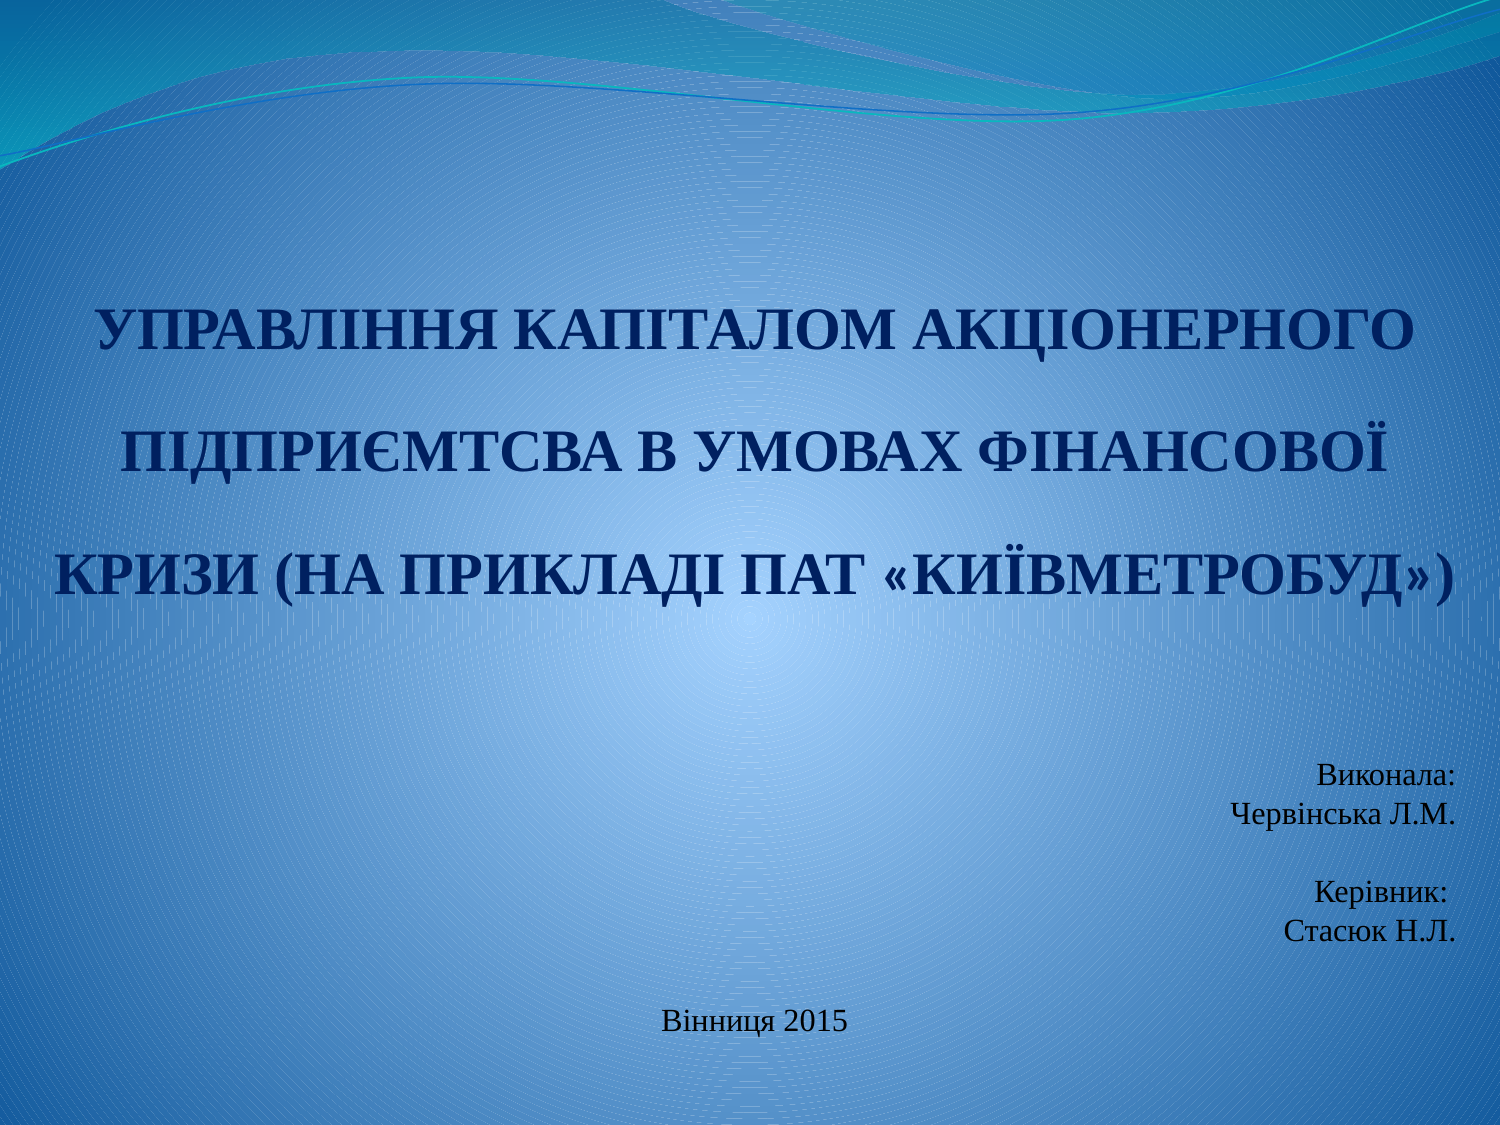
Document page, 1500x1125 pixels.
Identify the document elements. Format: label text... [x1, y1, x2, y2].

text_box УПРАВЛІННЯ КАПІТАЛОМ АКЦІОНЕРНОГО ПІДПРИЄМТСВА В УМОВАХ ФІНАНСОВОЇ КРИЗИ (НА ПРИКЛАДІ ПАТ «КИЇВМЕТРОБУД») Виконала: Червінська Л.М. Керівник: Стасюк Н.Л. Вінниця 2015 [53, 101, 1465, 1094]
